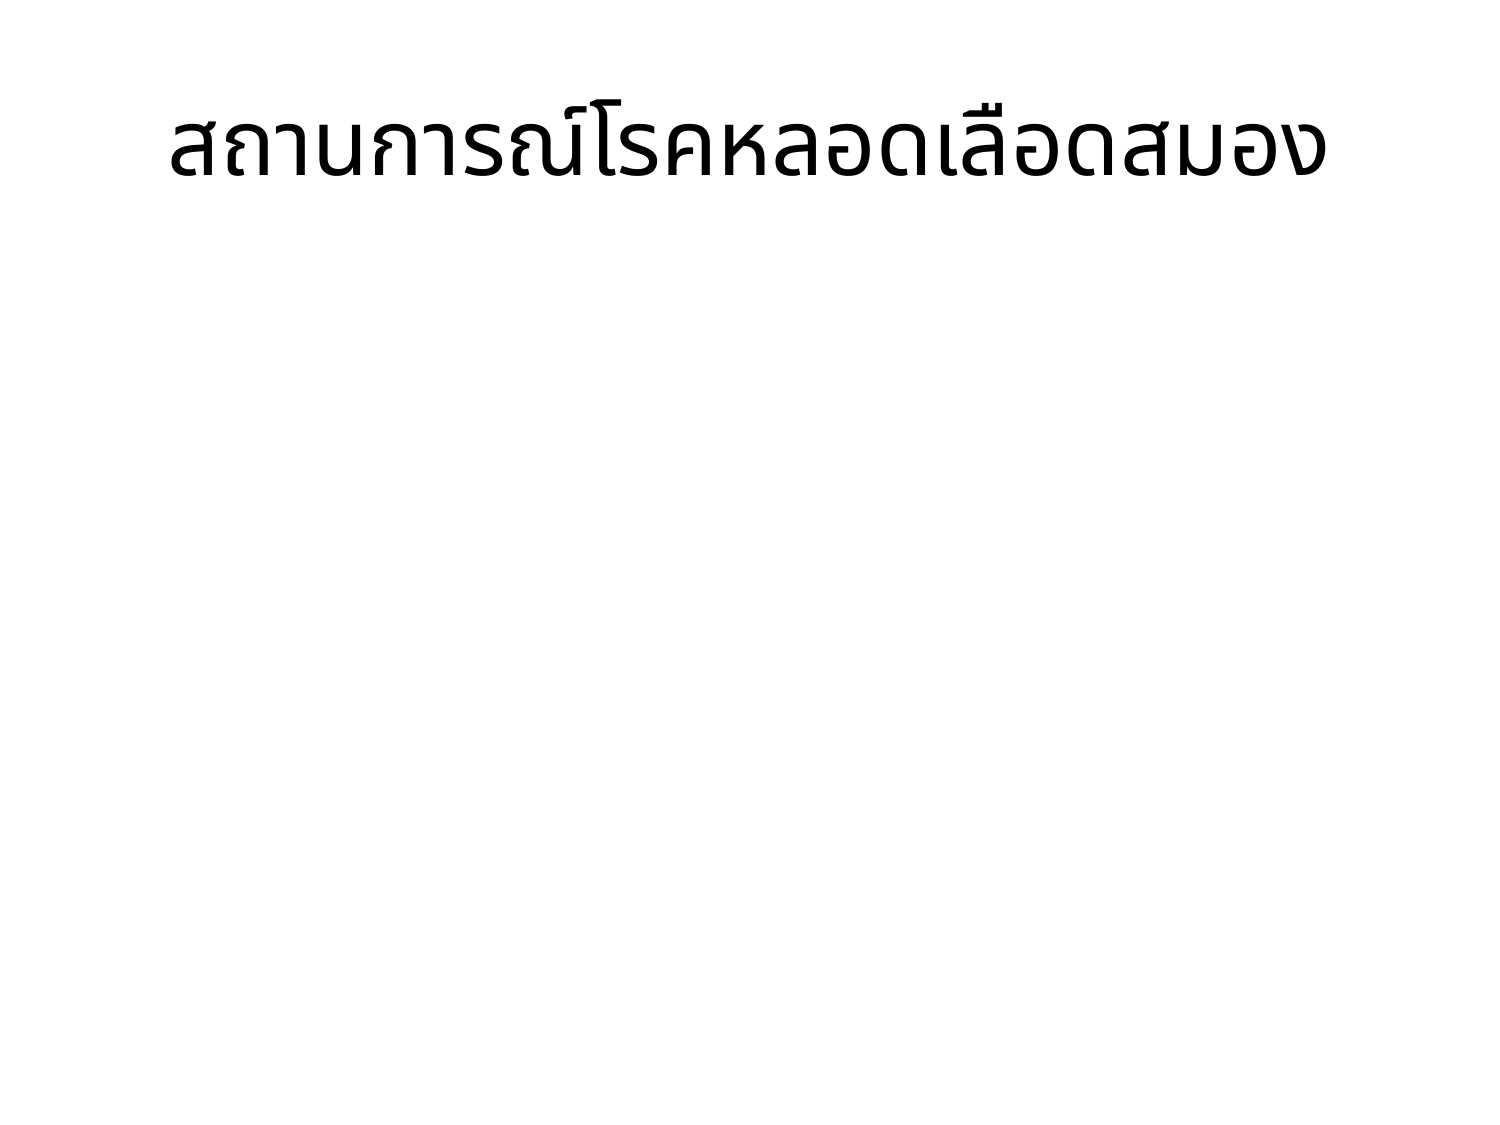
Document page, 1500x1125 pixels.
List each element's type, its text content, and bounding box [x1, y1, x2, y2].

title สถานการณ์โรคหลอดเลือดสมอง [75, 45, 1425, 233]
